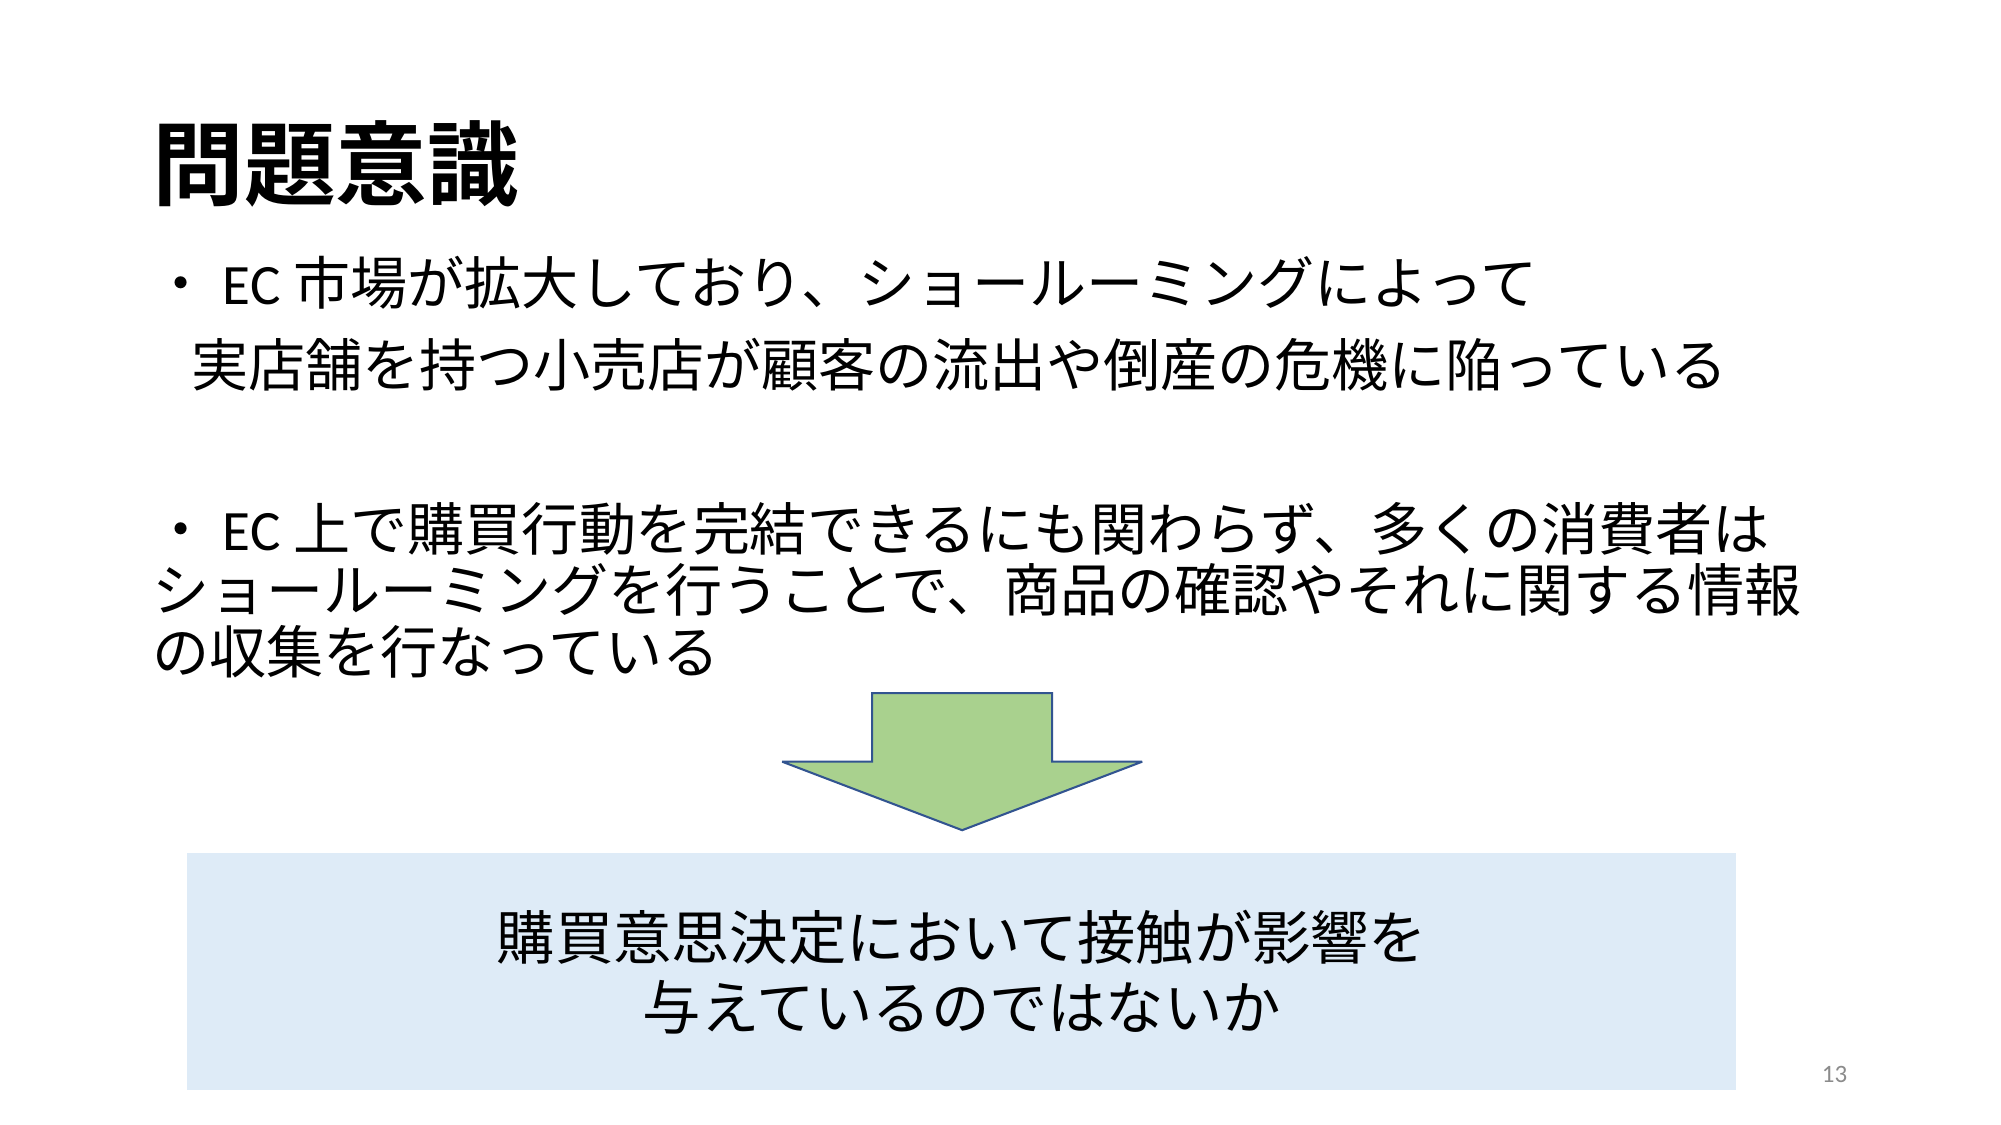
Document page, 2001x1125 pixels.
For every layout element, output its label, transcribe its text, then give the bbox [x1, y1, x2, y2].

slide_number 13 [1412, 1042, 1863, 1103]
text_box [781, 692, 1143, 832]
title 問題意識 [137, 59, 1863, 247]
text_box 購買意思決定において接触が影響を 与えているのではないか [184, 850, 1739, 1093]
list ・EC市場が拡大しており、ショールーミングによって 実店舗を持つ小売店が顧客の流出や倒産の危機に陥っている ・EC上で購買行動を完結できるにも関わらず、多くの消費者はショールーミングを行うことで、商品の確認やそれに関する情報の収集を行なっている [137, 247, 1863, 694]
